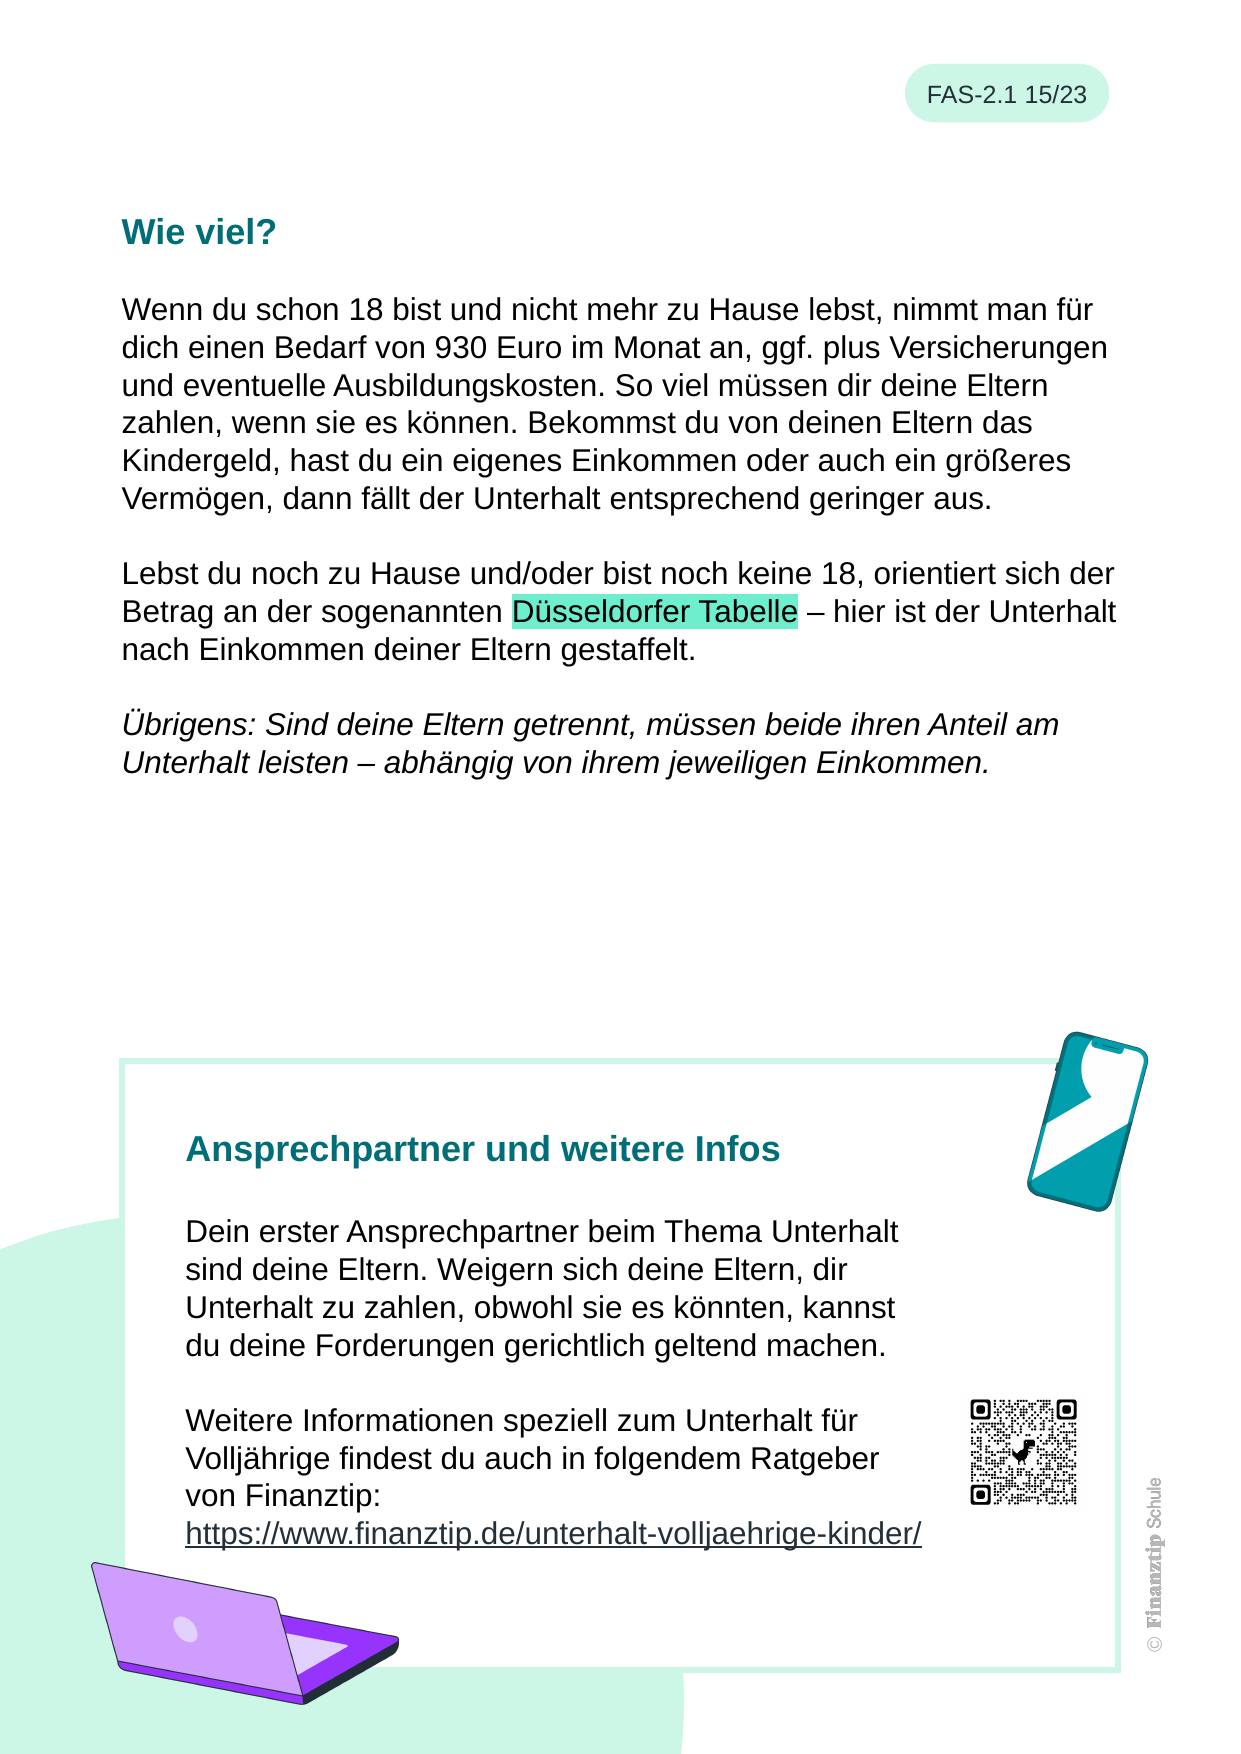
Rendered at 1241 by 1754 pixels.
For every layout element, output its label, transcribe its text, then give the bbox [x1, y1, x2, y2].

text_box Ansprechpartner und weitere Infos Dein erster Ansprechpartner beim Thema Unterhalt sind deine Eltern. Weigern sich deine Eltern, dir Unterhalt zu zahlen, obwohl sie es könnten, kannst du deine Forderungen gerichtlich geltend machen. Weitere Informationen speziell zum Unterhalt für Volljährige findest du auch in folgendem Ratgeber von Finanztip: https://www.finanztip.de/unterhalt-volljaehrige-kinder/ [121, 1060, 1119, 1671]
picture [1143, 1478, 1165, 1628]
picture [980, 1009, 1195, 1234]
picture [91, 1562, 399, 1705]
picture [959, 1388, 1088, 1516]
text_box Wie viel? Wenn du schon 18 bist und nicht mehr zu Hause lebst, nimmt man für dich einen Bedarf von 930 Euro im Monat an, ggf. plus Versicherungen und eventuelle Ausbildungskosten. So viel müssen dir deine Eltern zahlen, wenn sie es können. Bekommst du von deinen Eltern das Kindergeld, hast du ein eigenes Einkommen oder auch ein größeres Vermögen, dann fällt der Unterhalt entsprechend geringer aus. Lebst du noch zu Hause und/oder bist noch keine 18, orientiert sich der Betrag an der sogenannten Düsseldorfer Tabelle – hier ist der Unterhalt nach Einkommen deiner Eltern gestaffelt. Übrigens: Sind deine Eltern getrennt, müssen beide ihren Anteil am Unterhalt leisten – abhängig von ihrem jeweiligen Einkommen. [121, 200, 1119, 787]
